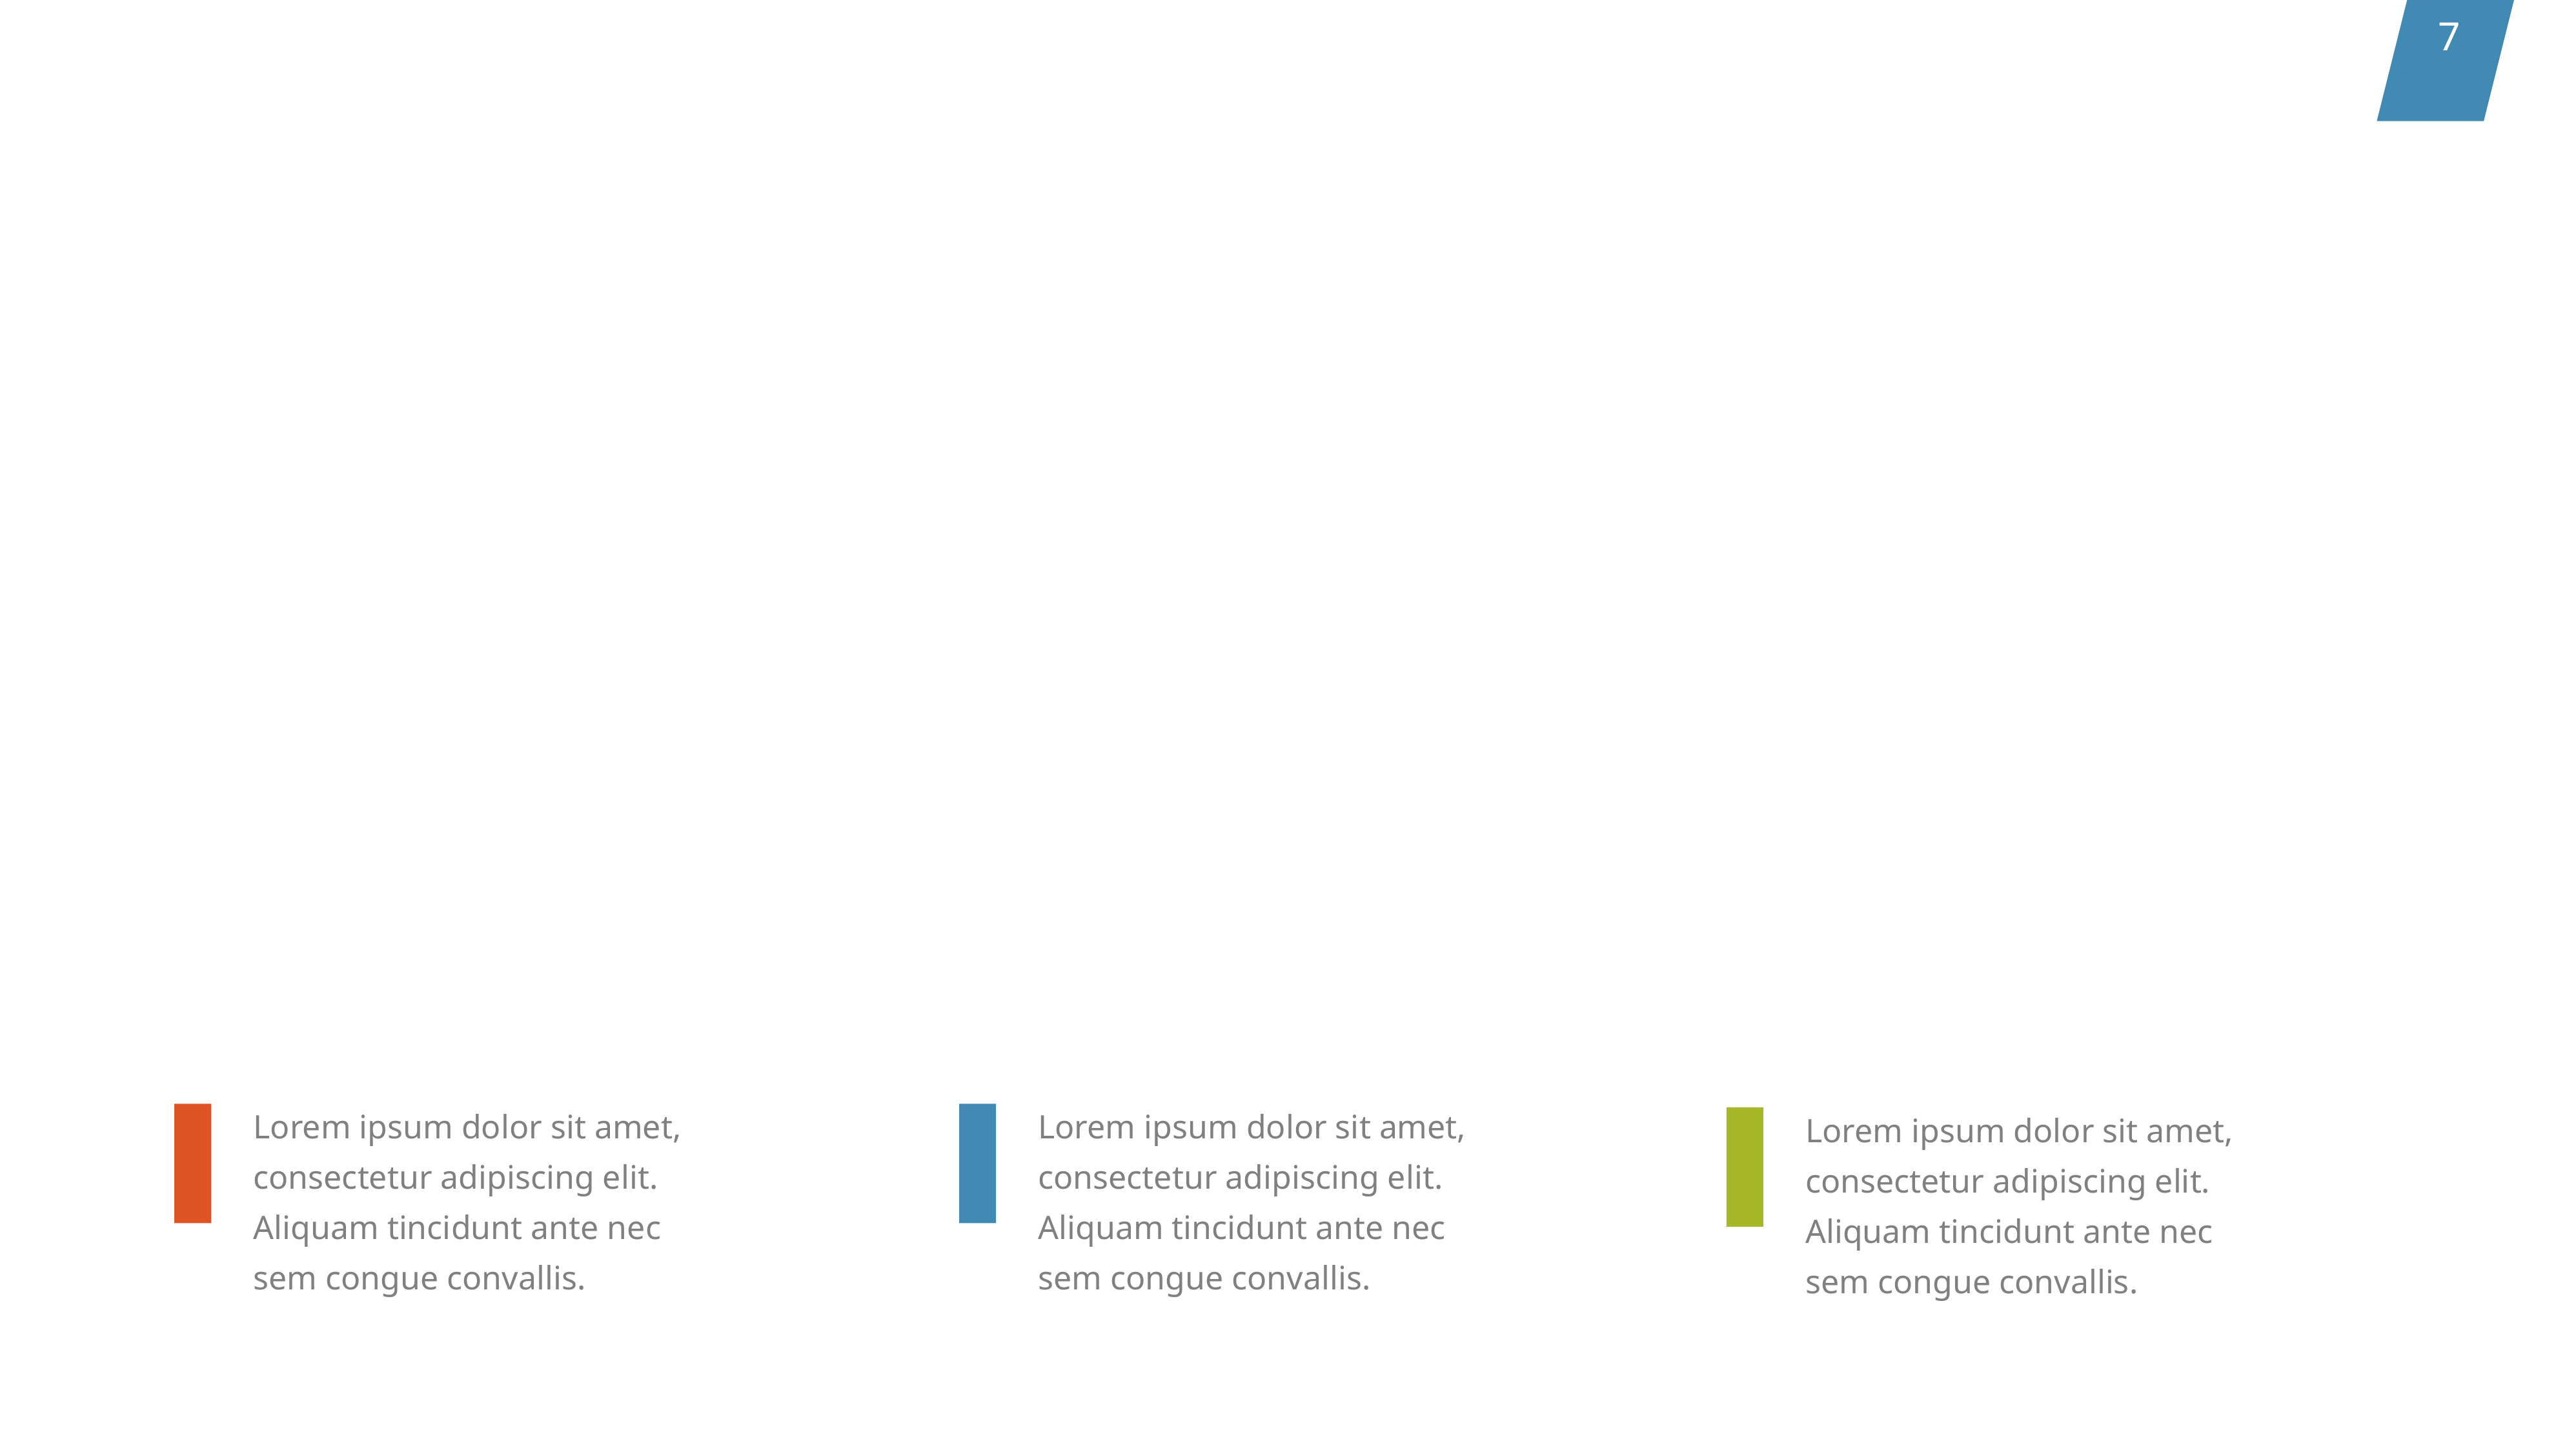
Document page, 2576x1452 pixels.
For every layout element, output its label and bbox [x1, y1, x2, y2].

text_box [174, 1080, 728, 1311]
picture [45, 0, 2560, 960]
text_box [1726, 1084, 2280, 1314]
text_box [958, 1080, 1513, 1311]
